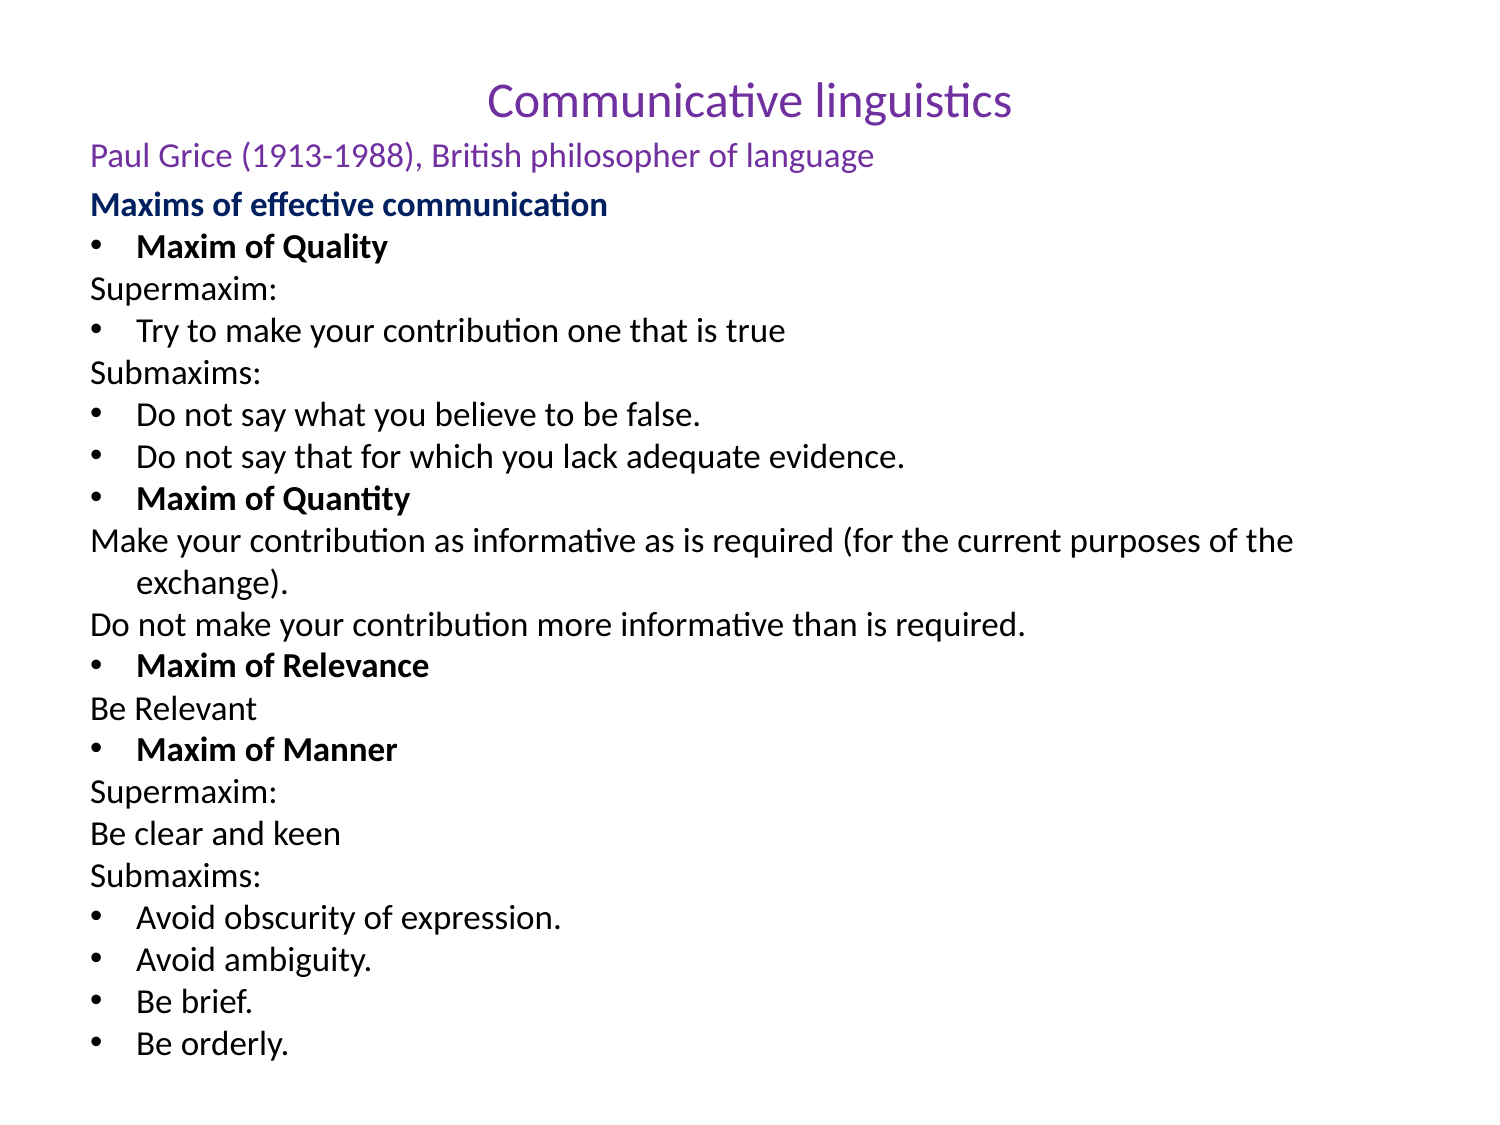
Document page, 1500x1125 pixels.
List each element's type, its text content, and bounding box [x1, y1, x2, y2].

title Communicative linguistics [75, 45, 1425, 125]
list Paul Grice (1913-1988), British philosopher of language Maxims of effective communication Maxim of Quality Supermaxim: Try to make your contribution one that is true Submaxims: Do not say what you believe to be false. Do not say that for which you lack adequate evidence. Maxim of Quantity Make your contribution as informative as is required (for the current purposes of the exchange). Do not make your contribution more informative than is required. Maxim of Relevance Be Relevant Maxim of Manner Supermaxim: Be clear and keen Submaxims: Avoid obscurity of expression. Avoid ambiguity. Be brief. Be orderly. [75, 125, 1425, 1083]
